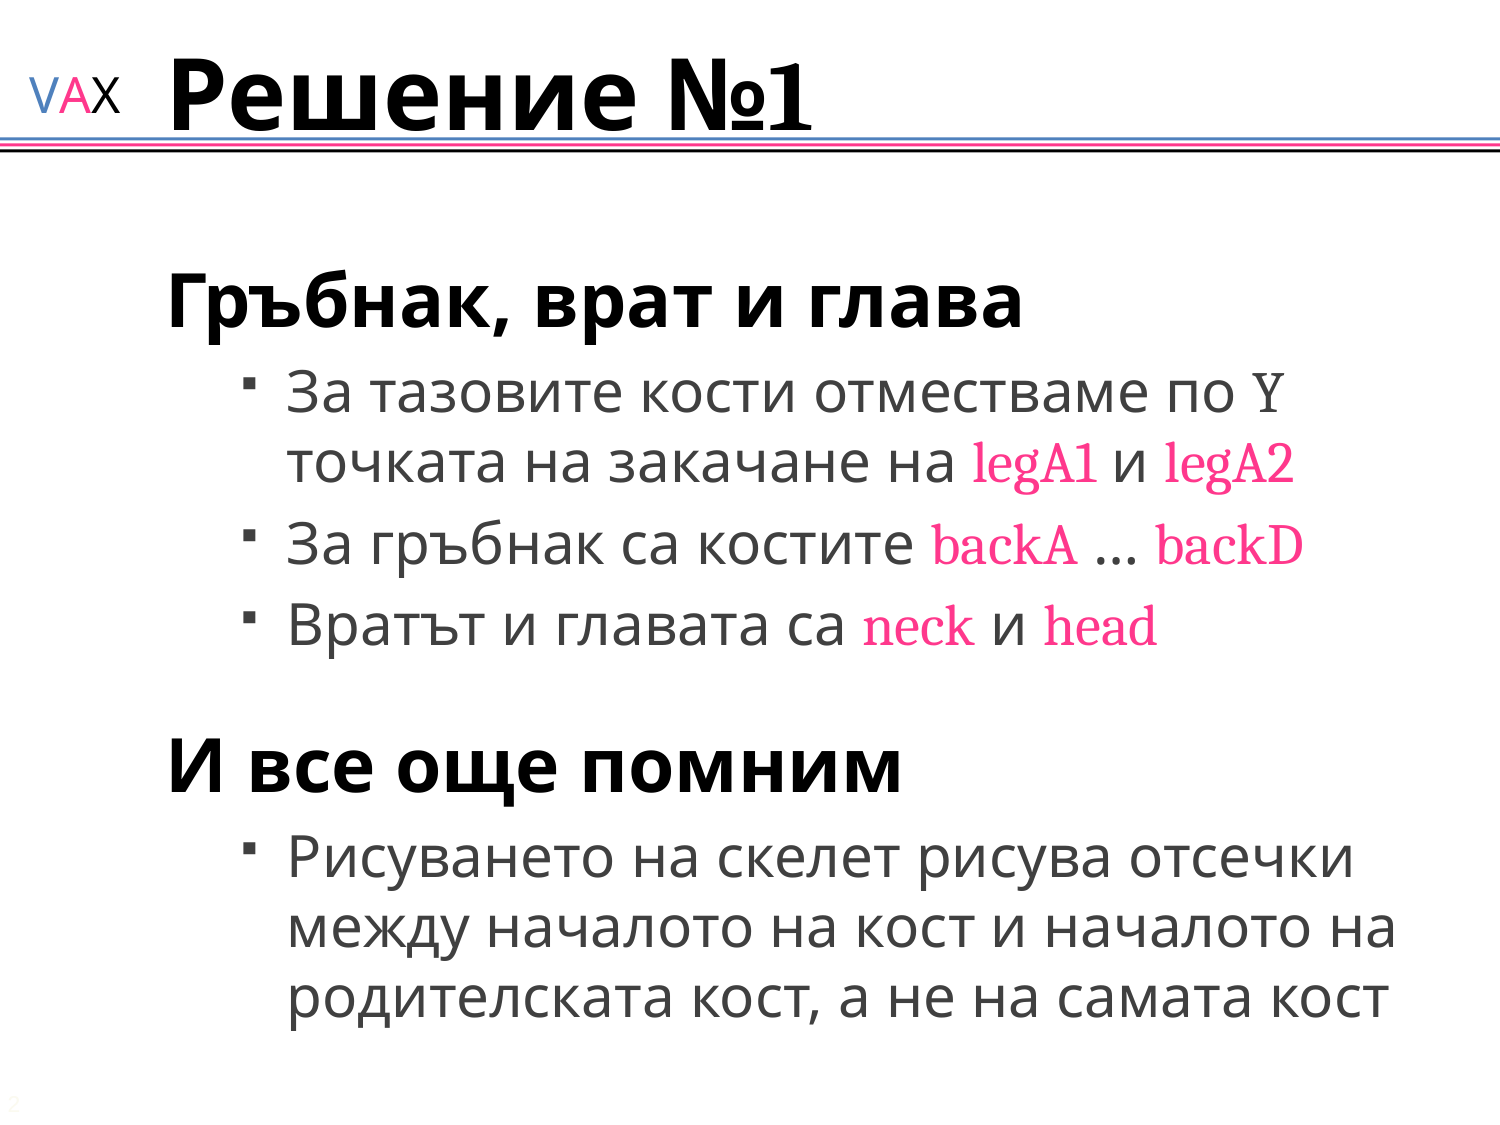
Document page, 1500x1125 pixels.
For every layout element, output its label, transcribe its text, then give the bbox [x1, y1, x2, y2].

list Гръбнак, врат и глава За тазовите кости отместваме по Y точката на закачане на legA1 и legA2 За гръбнак са костите backA … backD Вратът и главата са neck и head И все още помним Рисуването на скелет рисува отсечки между началото на кост и началото на родителската кост, а не на самата кост [150, 200, 1488, 1113]
title Решение №1 [0, 37, 1500, 144]
